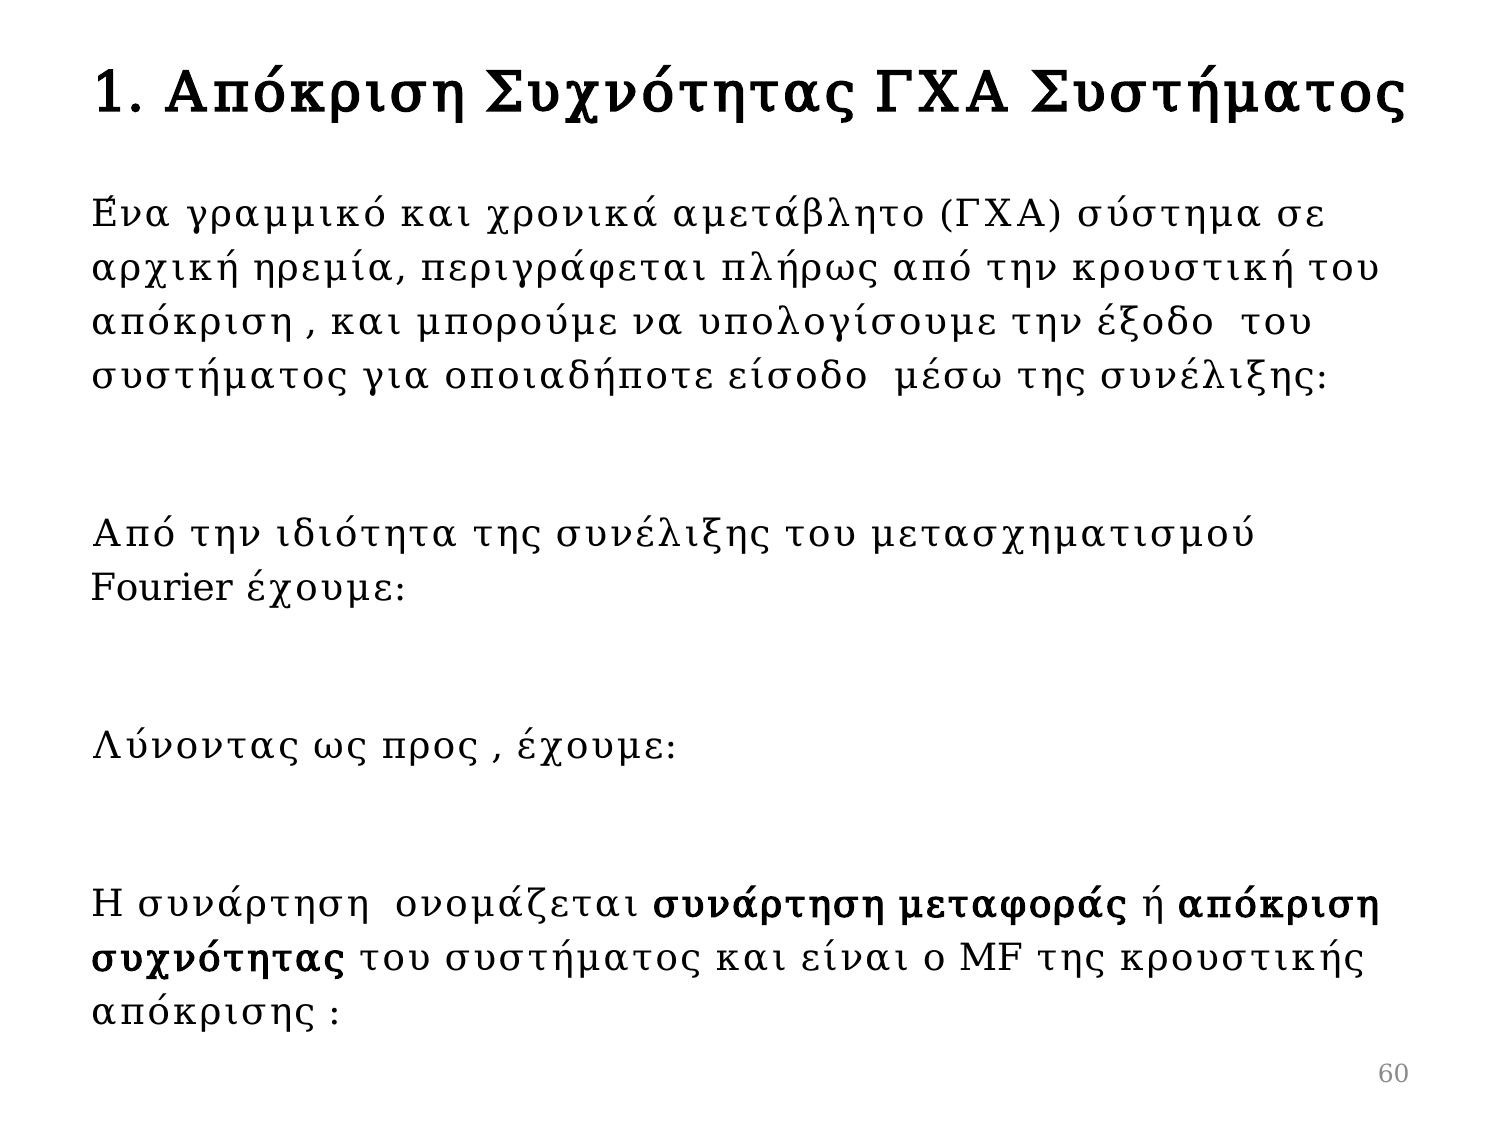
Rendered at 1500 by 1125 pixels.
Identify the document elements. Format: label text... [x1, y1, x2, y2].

title 1. Απόκριση Συχνότητας ΓΧΑ Συστήματος [75, 19, 1425, 159]
slide_number 60 [1222, 1042, 1425, 1103]
